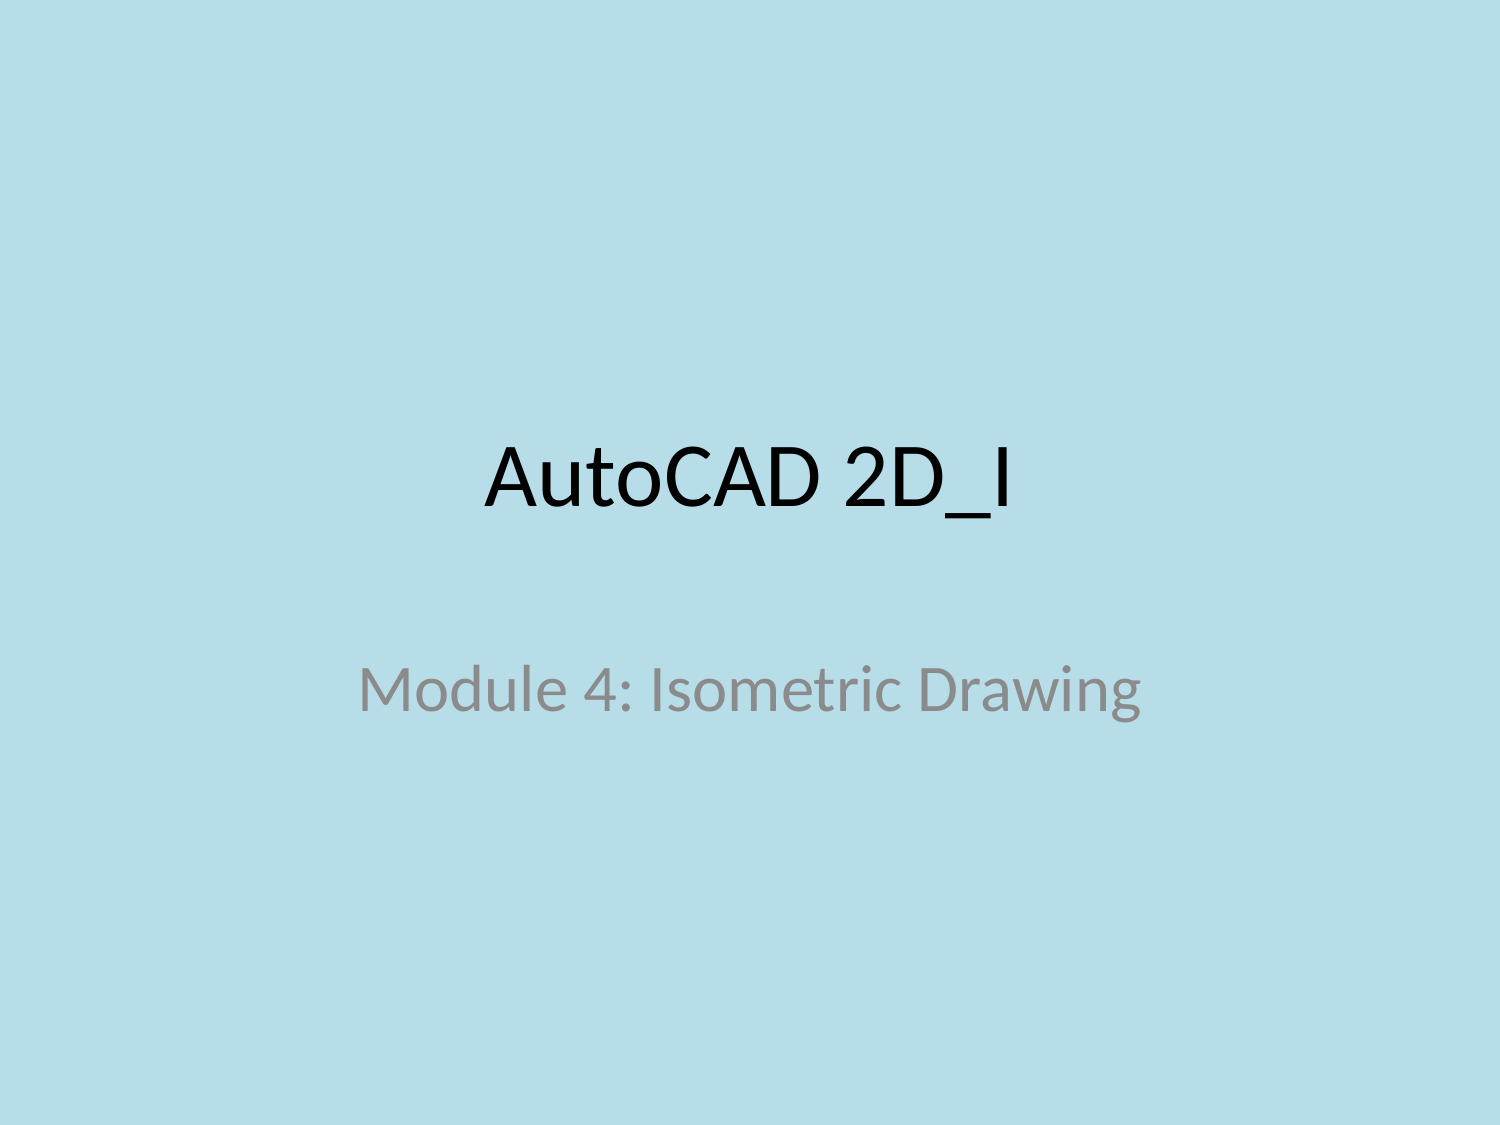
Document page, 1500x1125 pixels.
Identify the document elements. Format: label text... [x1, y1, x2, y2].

subtitle Module 4: Isometric Drawing [225, 637, 1275, 925]
title AutoCAD 2D_I [112, 349, 1388, 591]
